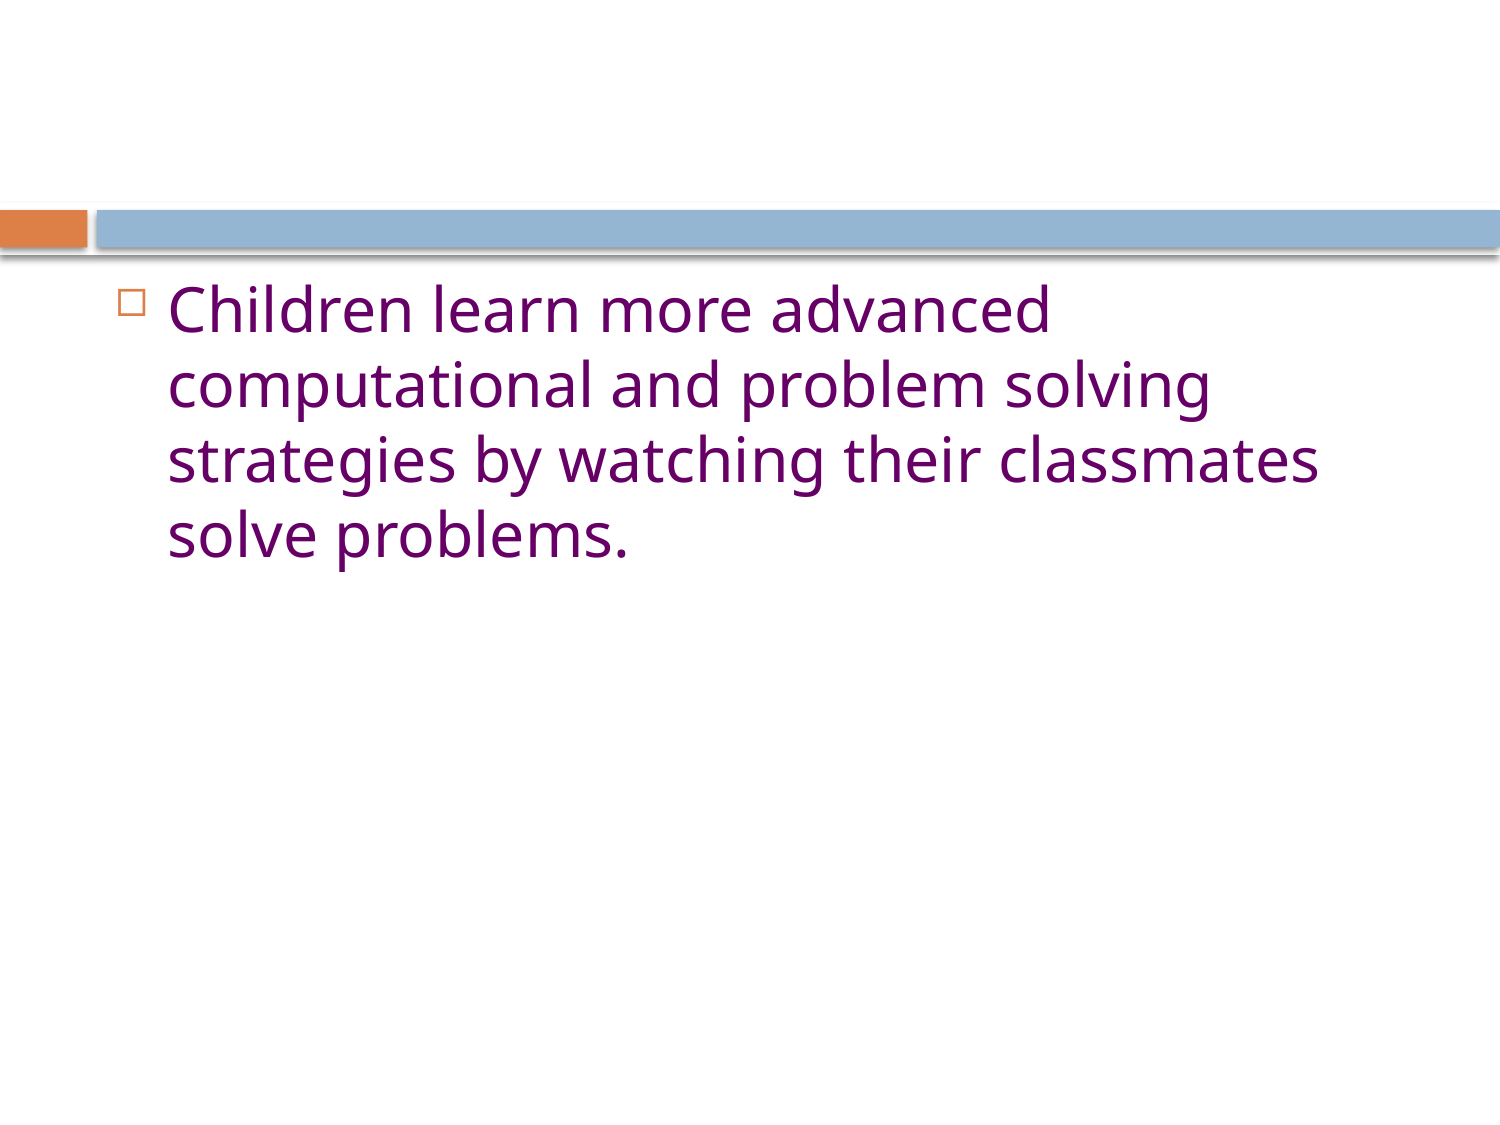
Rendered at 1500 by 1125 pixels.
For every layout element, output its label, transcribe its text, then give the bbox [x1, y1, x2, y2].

list Children learn more advanced computational and problem solving strategies by watching their classmates solve problems. [100, 262, 1438, 1000]
